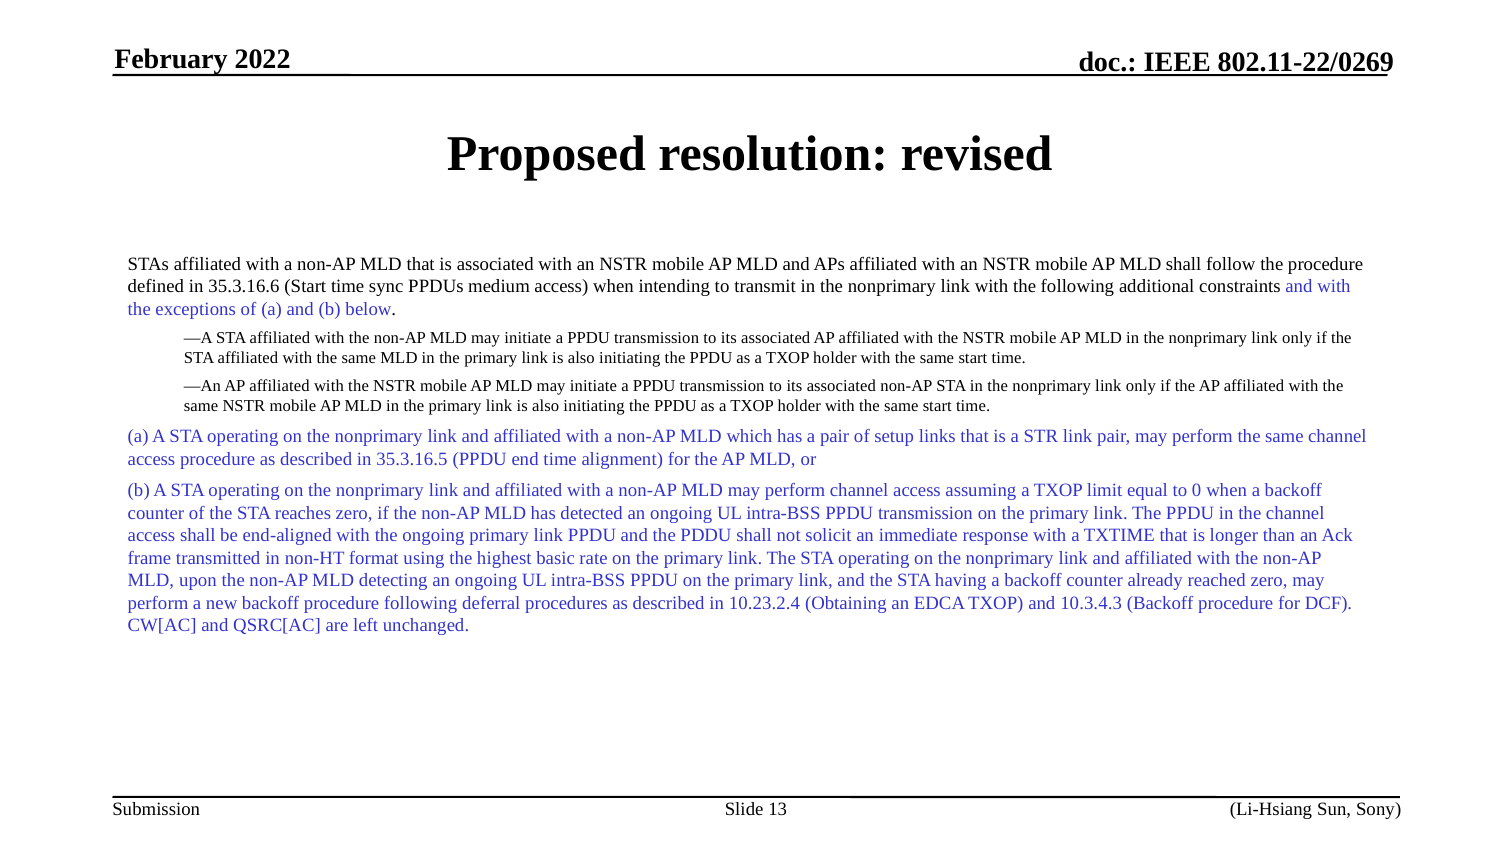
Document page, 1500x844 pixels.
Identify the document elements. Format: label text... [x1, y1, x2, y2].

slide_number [114, 40, 423, 75]
footer (Li-Hsiang Sun, Sony) [878, 796, 1402, 820]
title Proposed resolution: revised [112, 84, 1388, 216]
slide_number Slide 13 [712, 796, 800, 842]
list STAs affiliated with a non-AP MLD that is associated with an NSTR mobile AP MLD and APs affiliated with an NSTR mobile AP MLD shall follow the procedure defined in 35.3.16.6 (Start time sync PPDUs medium access) when intending to transmit in the nonprimary link with the following additional constraints and with the exceptions of (a) and (b) below. —A STA affiliated with the non-AP MLD may initiate a PPDU transmission to its associated AP affiliated with the NSTR mobile AP MLD in the nonprimary link only if the STA affiliated with the same MLD in the primary link is also initiating the PPDU as a TXOP holder with the same start time. —An AP affiliated with the NSTR mobile AP MLD may initiate a PPDU transmission to its associated non-AP STA in the nonprimary link only if the AP affiliated with the same NSTR mobile AP MLD in the primary link is also initiating the PPDU as a TXOP holder with the same start time. (a) A STA operating on the nonprimary link and affiliated with a non-AP MLD which has a pair of setup links that is a STR link pair, may perform the same channel access procedure as described in 35.3.16.5 (PPDU end time alignment) for the AP MLD, or (b) A STA operating on the nonprimary link and affiliated with a non-AP MLD may perform channel access assuming a TXOP limit equal to 0 when a backoff counter of the STA reaches zero, if the non-AP MLD has detected an ongoing UL intra-BSS PPDU transmission on the primary link. The PPDU in the channel access shall be end-aligned with the ongoing primary link PPDU and the PDDU shall not solicit an immediate response with a TXTIME that is longer than an Ack frame transmitted in non-HT format using the highest basic rate on the primary link. The STA operating on the nonprimary link and affiliated with the non-AP MLD, upon the non-AP MLD detecting an ongoing UL intra-BSS PPDU on the primary link, and the STA having a backoff counter already reached zero, may perform a new backoff procedure following deferral procedures as described in 10.23.2.4 (Obtaining an EDCA TXOP) and 10.3.4.3 (Backoff procedure for DCF). CW[AC] and QSRC[AC] are left unchanged. [112, 243, 1388, 751]
